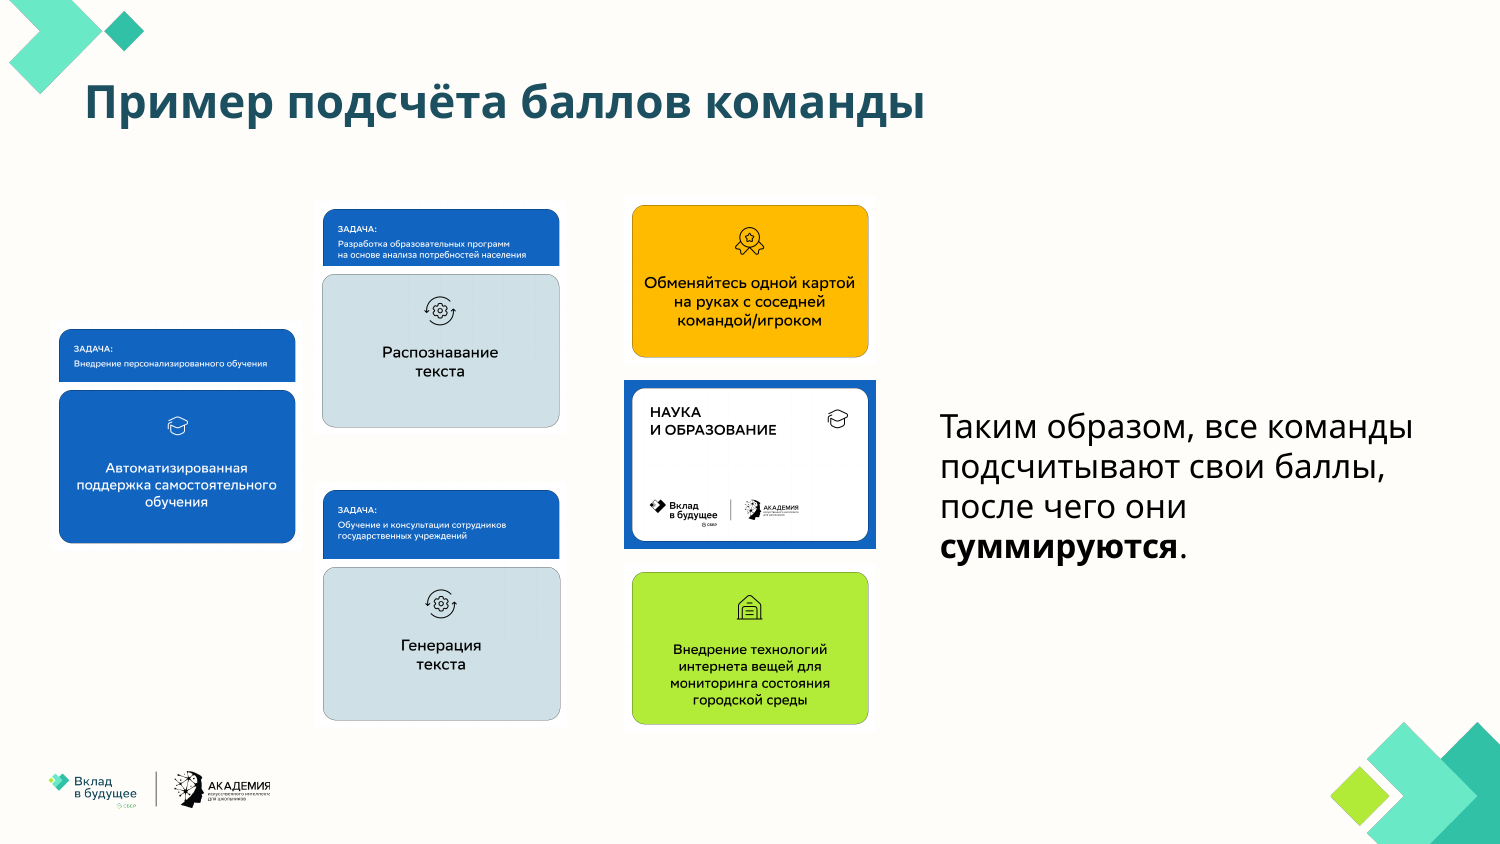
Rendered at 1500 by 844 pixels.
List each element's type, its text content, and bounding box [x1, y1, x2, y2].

picture [624, 380, 876, 549]
picture [31, 756, 270, 826]
text_box Пример подсчёта баллов команды [76, 71, 1358, 136]
picture [1330, 722, 1500, 844]
text_box Таким образом, все команды подсчитывают свои баллы, после чего они суммируются. [932, 397, 1434, 573]
picture [9, 0, 144, 94]
picture [624, 563, 876, 732]
picture [624, 197, 876, 366]
picture [314, 201, 568, 435]
picture [50, 321, 303, 551]
picture [314, 482, 568, 728]
